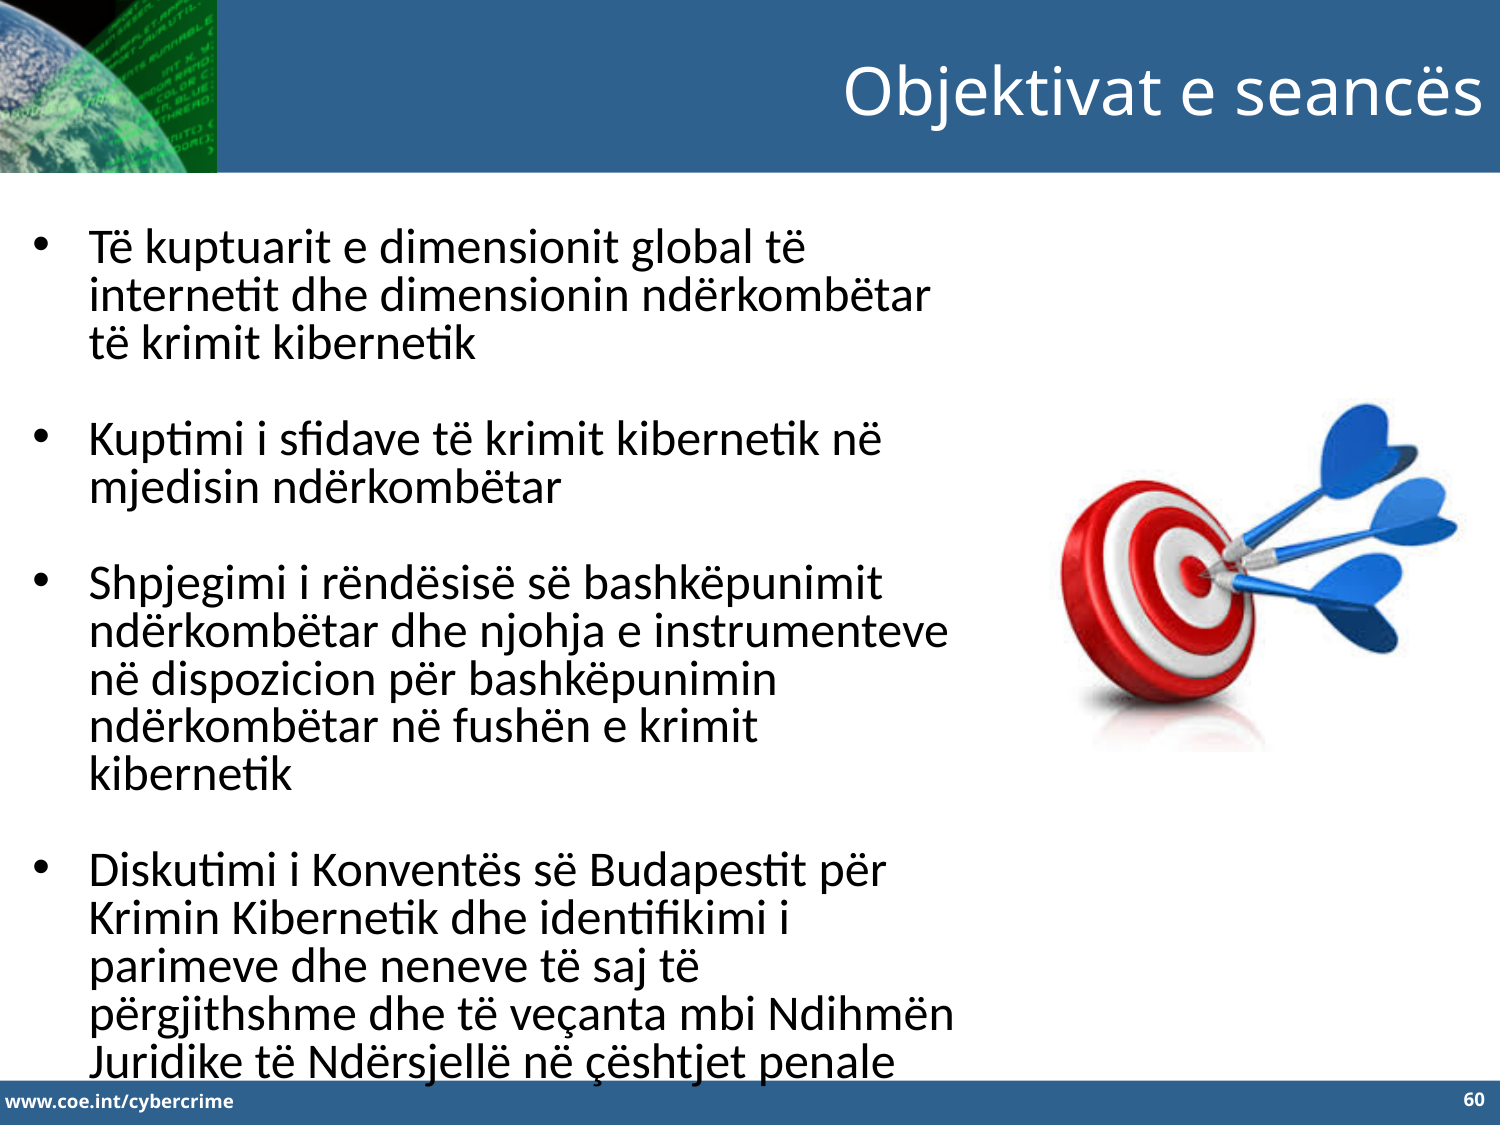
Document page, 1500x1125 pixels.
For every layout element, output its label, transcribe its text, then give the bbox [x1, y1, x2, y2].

text_box Objektivat e seancës [229, 12, 1500, 166]
picture [0, 1, 217, 173]
text_box Të kuptuarit e dimensionit global të internetit dhe dimensionin ndërkombëtar të krimit kibernetik Kuptimi i sfidave të krimit kibernetik në mjedisin ndërkombëtar Shpjegimi i rëndësisë së bashkëpunimit ndërkombëtar dhe njohja e instrumenteve në dispozicion për bashkëpunimin ndërkombëtar në fushën e krimit kibernetik Diskutimi i Konventës së Budapestit për Krimin Kibernetik dhe identifikimi i parimeve dhe neneve të saj të përgjithshme dhe të veçanta mbi Ndihmën Juridike të Ndërsjellë në çështjet penale [17, 217, 976, 1096]
picture [1021, 398, 1483, 752]
slide_number 60 [1162, 1080, 1500, 1125]
